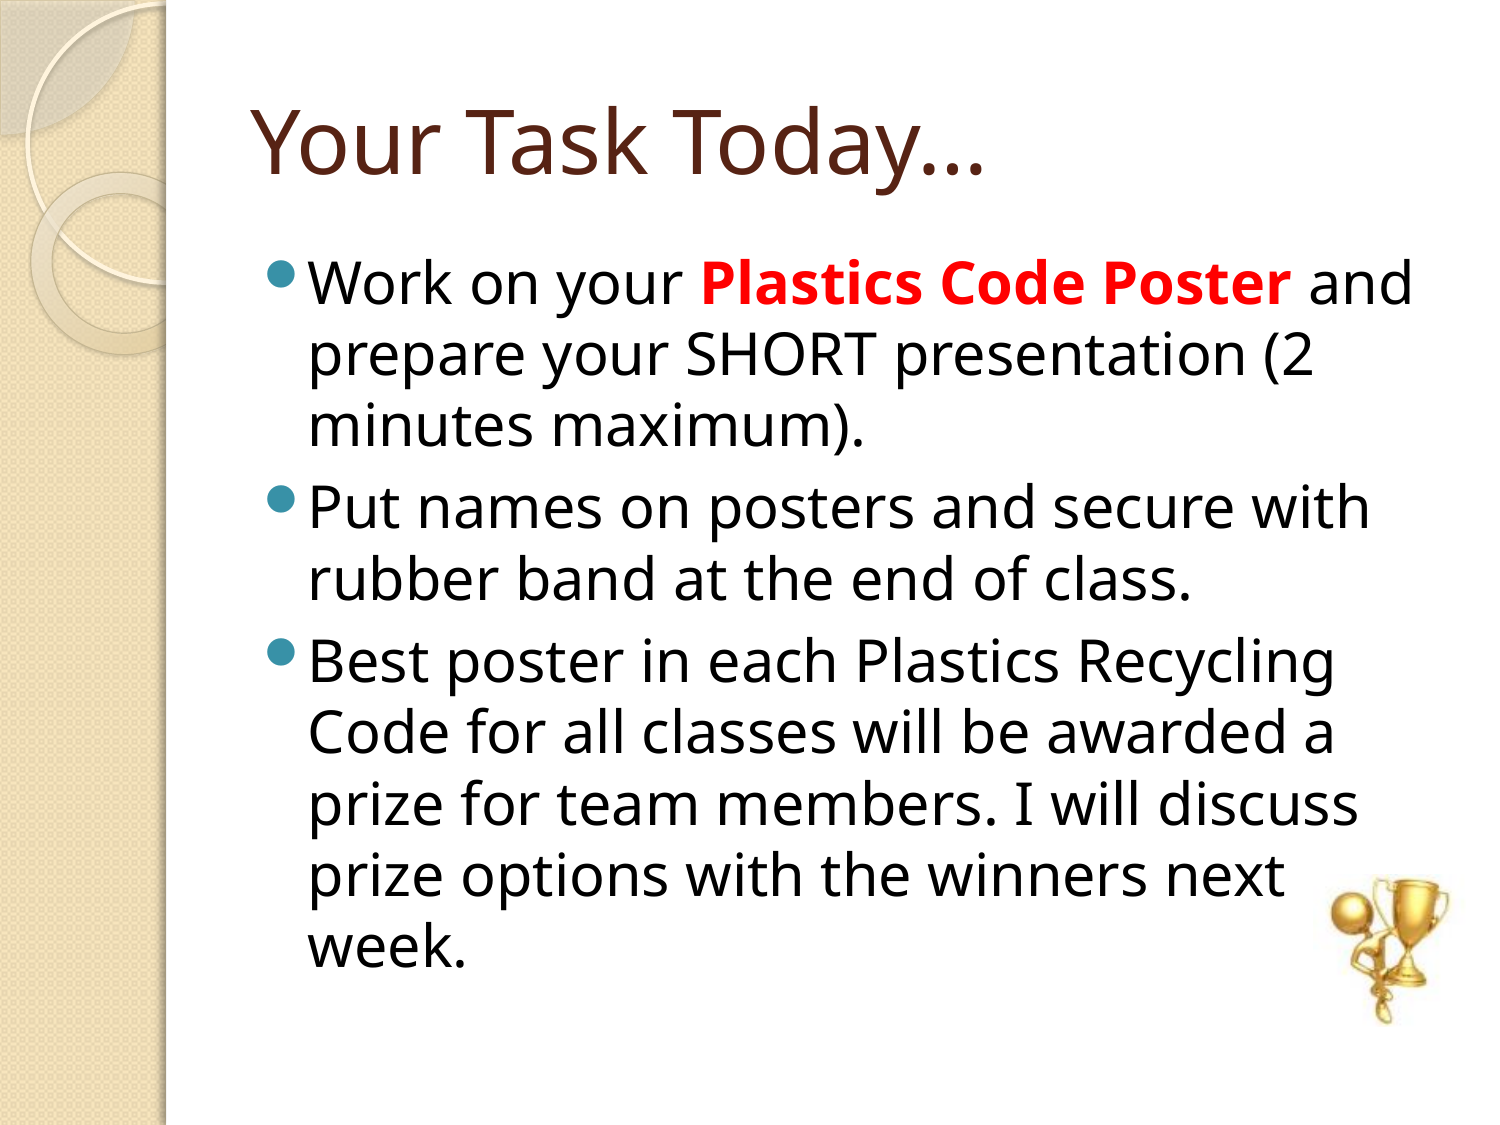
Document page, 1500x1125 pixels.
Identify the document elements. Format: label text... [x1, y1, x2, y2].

title Your Task Today… [235, 45, 1466, 233]
list Work on your Plastics Code Poster and prepare your SHORT presentation (2 minutes maximum). Put names on posters and secure with rubber band at the end of class. Best poster in each Plastics Recycling Code for all classes will be awarded a prize for team members. I will discuss prize options with the winners next week. [235, 237, 1466, 991]
picture [1313, 874, 1466, 1027]
